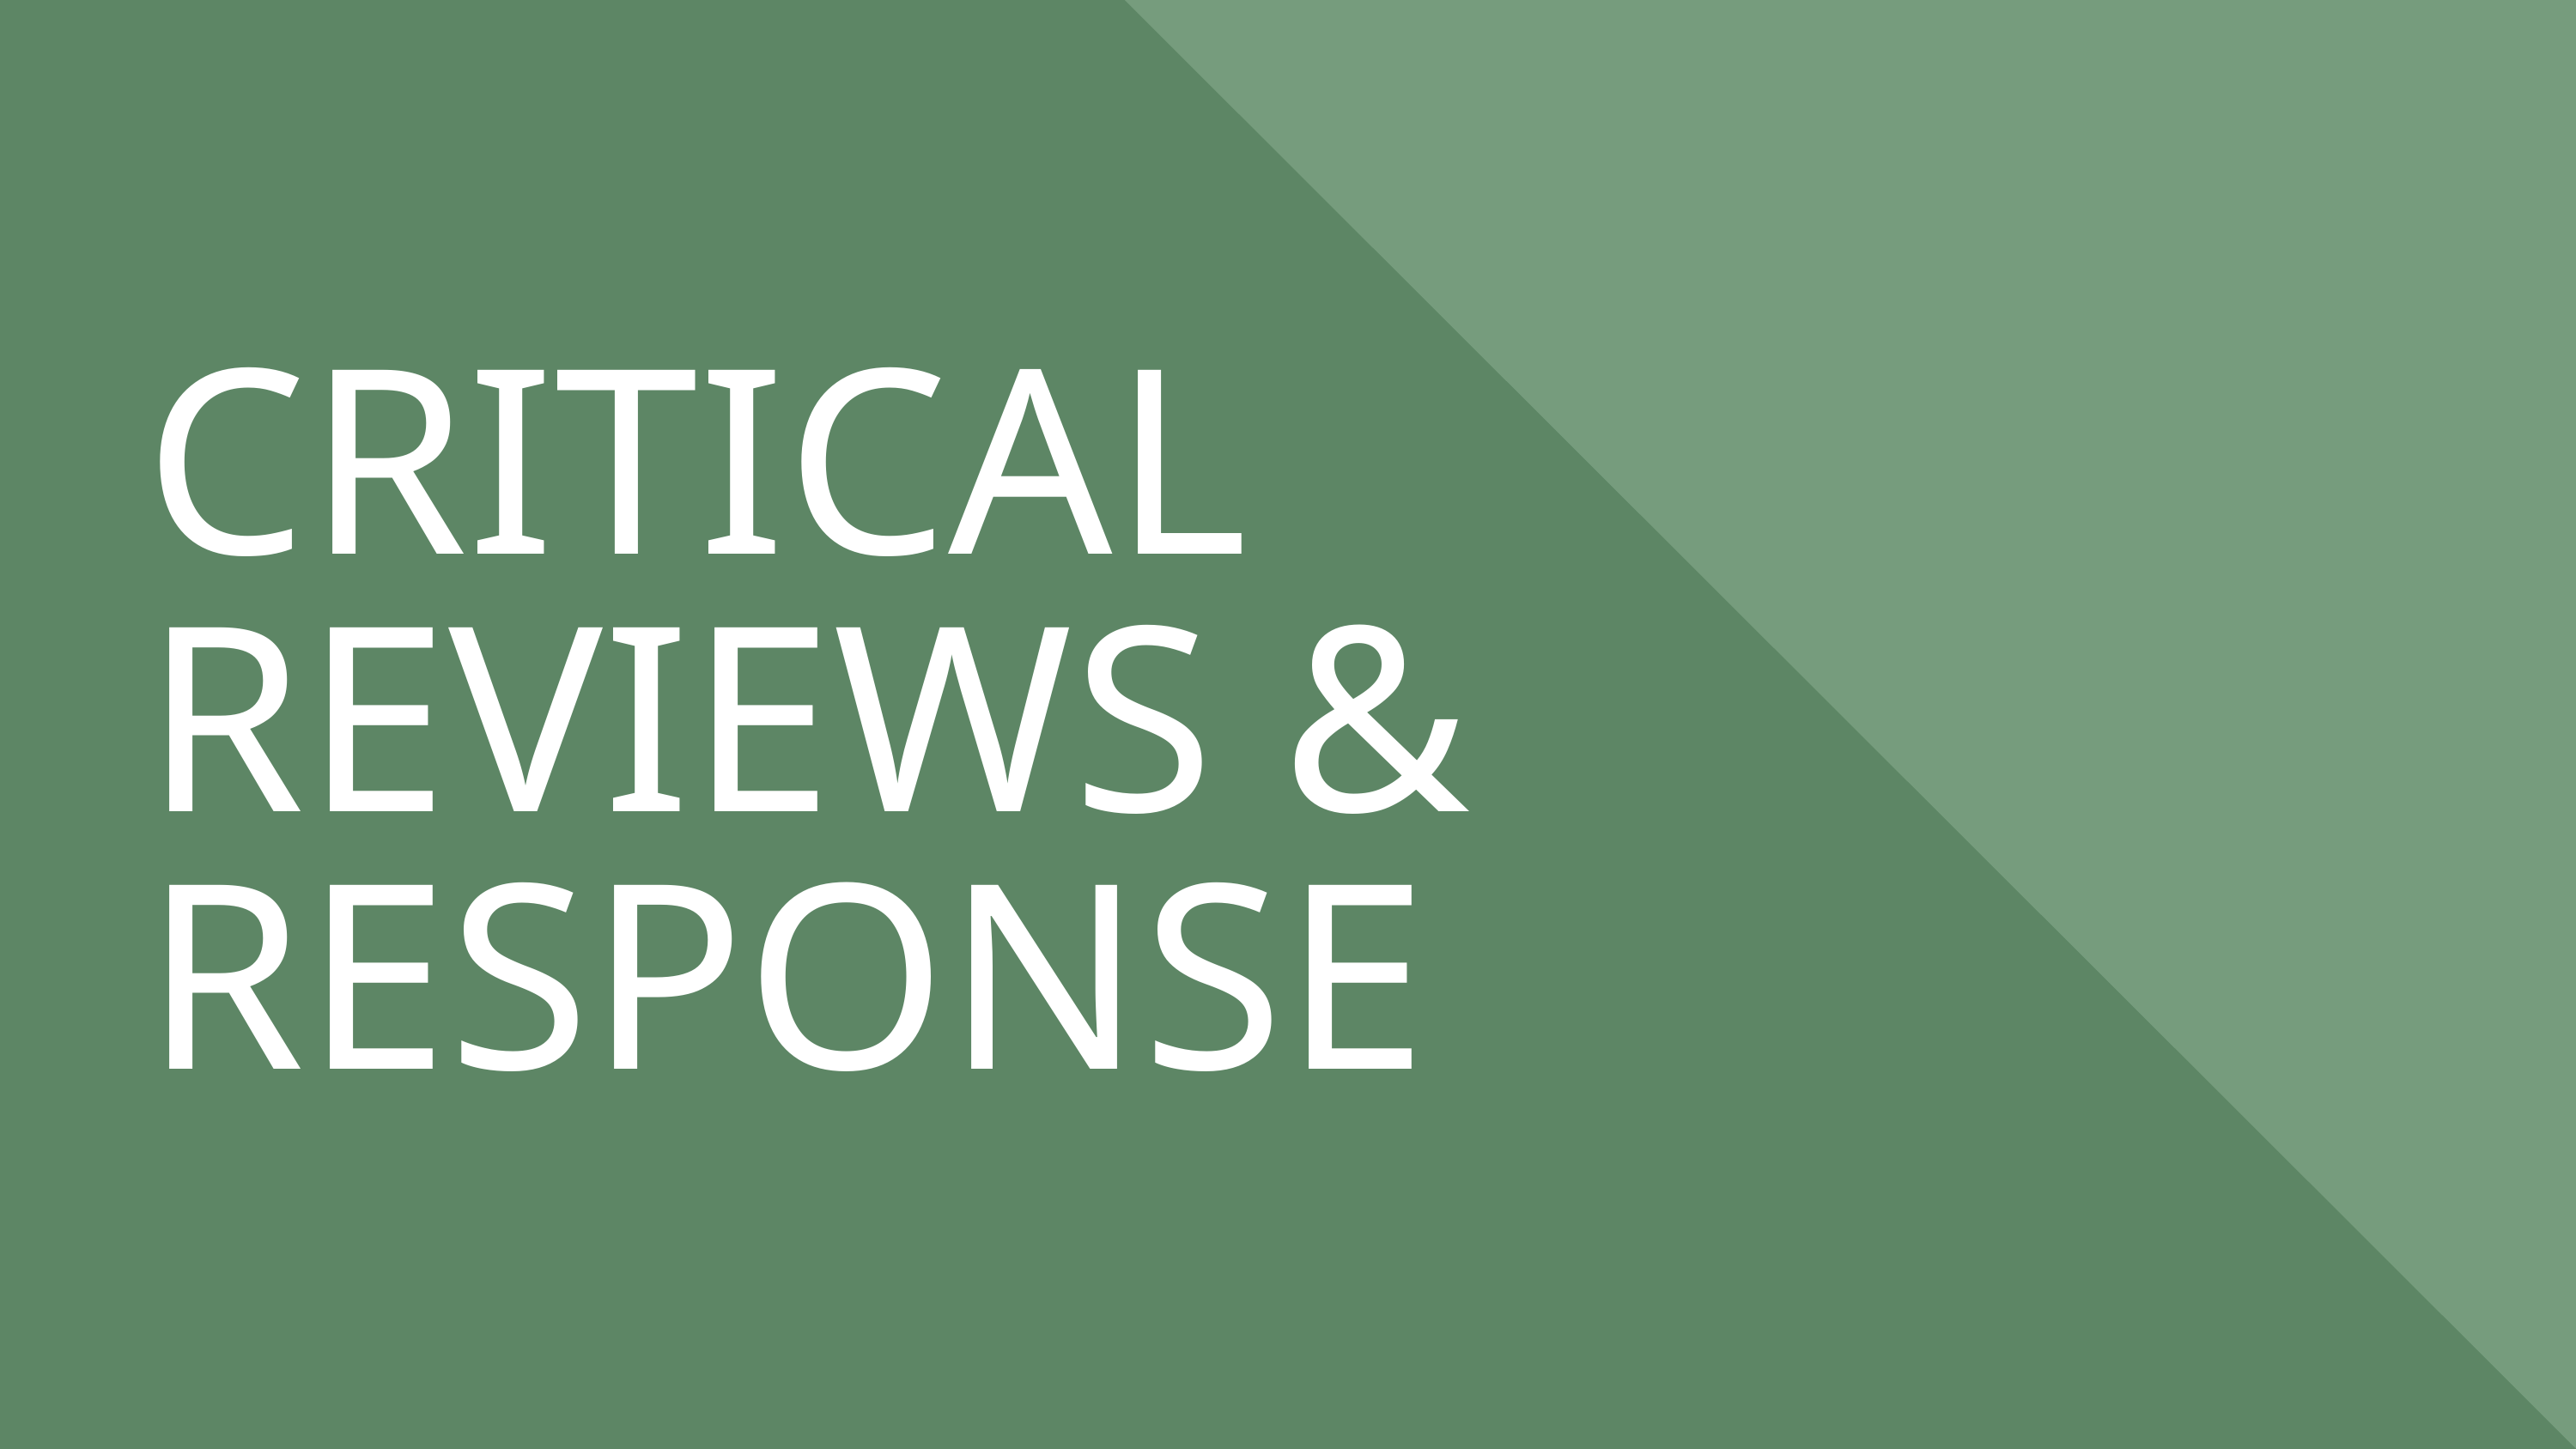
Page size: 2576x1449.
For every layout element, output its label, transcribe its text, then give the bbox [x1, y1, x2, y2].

text_box CRITICAL REVIEWS & RESPONSE [144, 348, 1118, 1121]
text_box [1122, 0, 2576, 1449]
